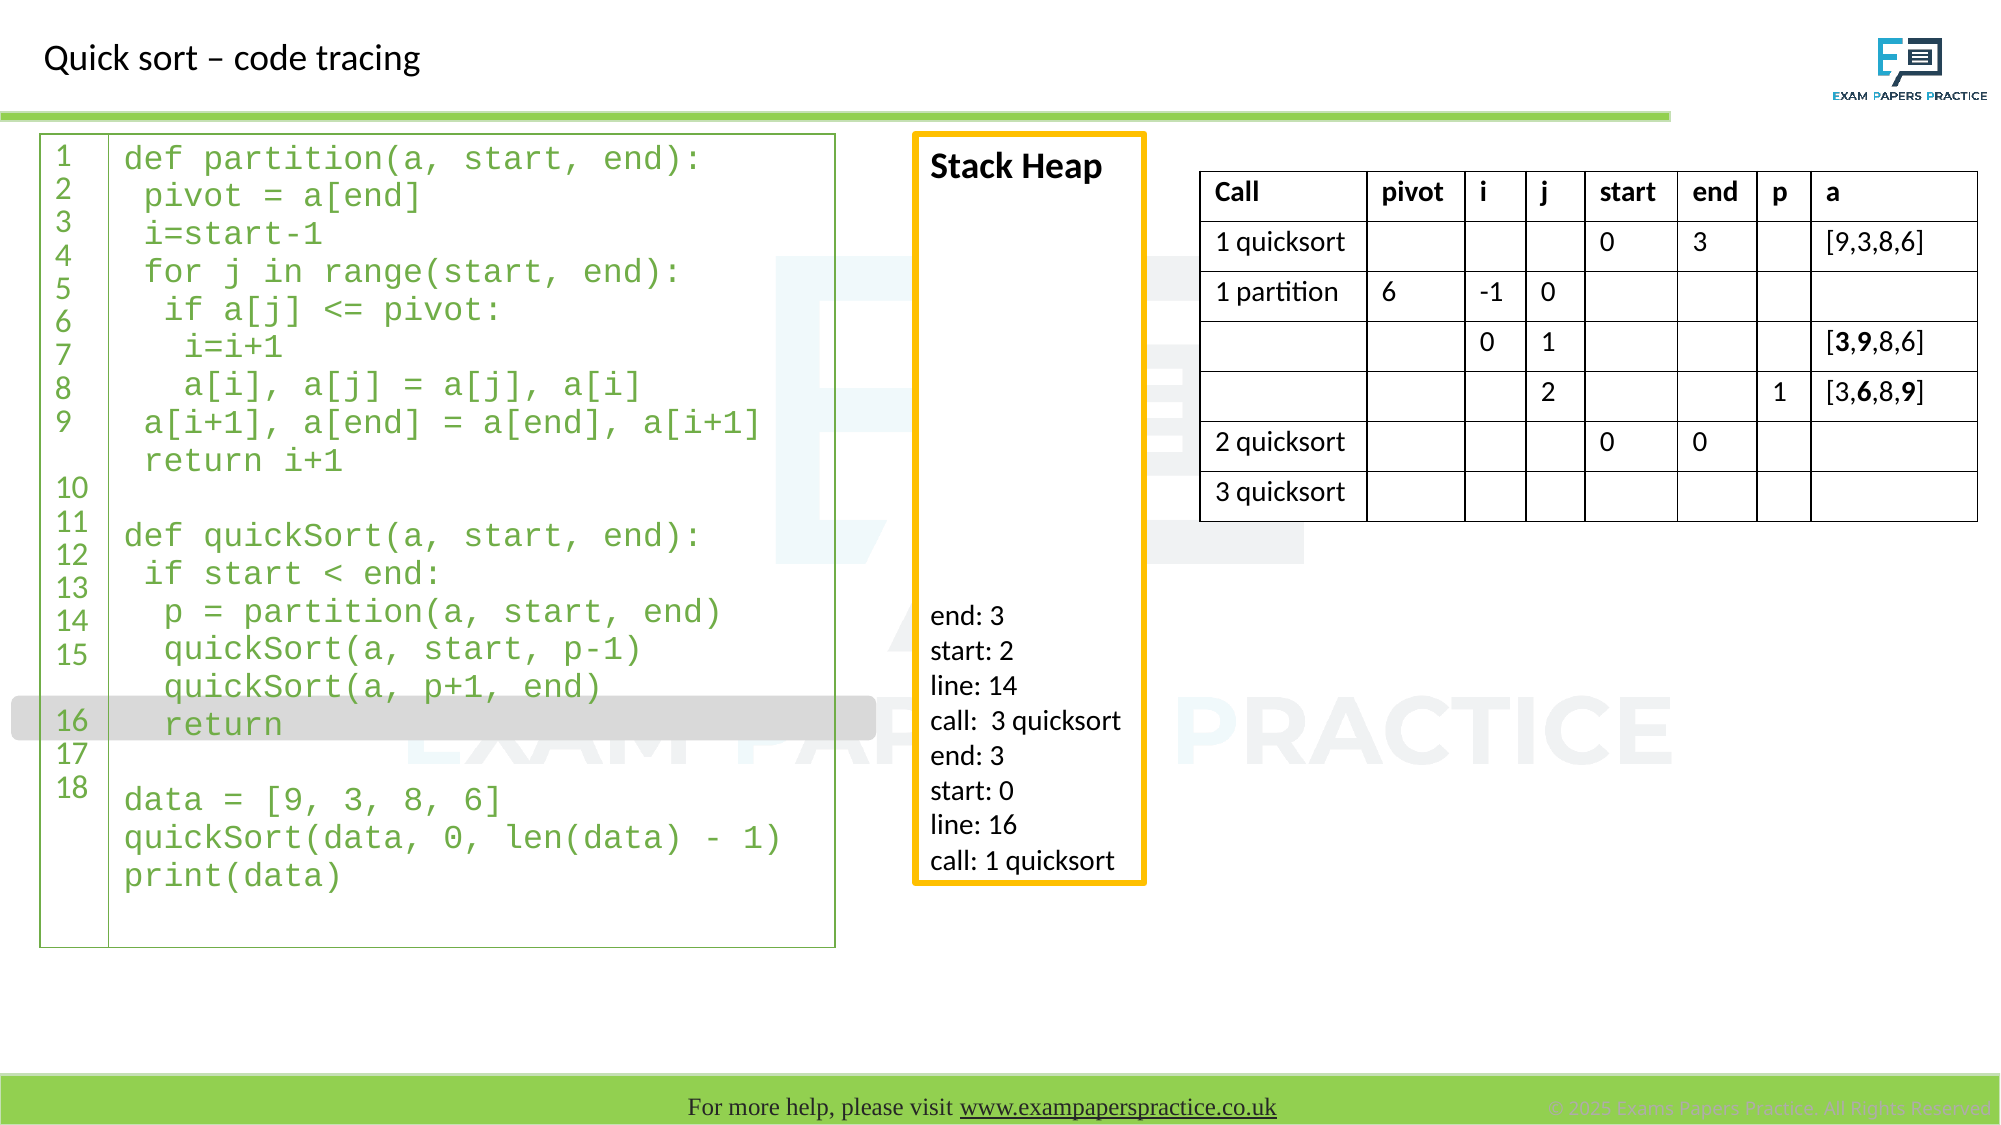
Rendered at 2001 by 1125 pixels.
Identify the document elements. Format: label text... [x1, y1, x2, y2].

table_cell 0 [1678, 422, 1756, 471]
text_box [11, 695, 39, 741]
table_cell [1368, 472, 1464, 521]
table_header 1 2 3 4 5 6 7 8 9 10 11 12 13 14 15 16 17 18 [41, 135, 108, 947]
table_cell 0 [1586, 222, 1677, 271]
table_cell [1812, 472, 1977, 521]
table_cell [1527, 472, 1584, 521]
table_cell -1 [1466, 272, 1525, 321]
table_cell [1586, 272, 1677, 321]
table_cell [1466, 422, 1525, 471]
table_cell [9,3,8,6] [1812, 222, 1977, 271]
text_box Stack Heap end: 3 start: 2 line: 14 call: 3 quicksort end: 3 start: 0 line: 16 call: 1 quicksort [915, 133, 1145, 884]
table_cell [1466, 372, 1525, 421]
table_cell [3,9,8,6] [1812, 322, 1977, 371]
table_cell [1678, 372, 1756, 421]
table_header a [1812, 172, 1977, 221]
table_header start [1586, 172, 1677, 221]
table_cell [1368, 322, 1464, 371]
table_header p [1758, 172, 1810, 221]
table_cell [1812, 422, 1977, 471]
table_cell 1 [1758, 372, 1810, 421]
table_cell [1368, 422, 1464, 471]
table_cell 1 quicksort [1201, 222, 1366, 271]
table_cell [1586, 322, 1677, 371]
table_cell 1 partition [1201, 272, 1366, 321]
table_cell 0 [1527, 272, 1584, 321]
table_cell 2 quicksort [1201, 422, 1366, 471]
table_cell 2 [1527, 372, 1584, 421]
table_cell [1466, 472, 1525, 521]
table_cell 3 quicksort [1201, 472, 1366, 521]
table_header Call [1201, 172, 1366, 221]
table_cell [1678, 272, 1756, 321]
table_header j [1527, 172, 1584, 221]
table_cell [1201, 322, 1366, 371]
table_cell [1812, 272, 1977, 321]
table_header end [1678, 172, 1756, 221]
table_header def partition(a, start, end): pivot = a[end] i=start-1 for j in range(start, end): if a[j] <= pivot: i=i+1 a[i], a[j] = a[j], a[i] a[i+1], a[end] = a[end], a[i+1] return i+1 def quickSort(a, start, end): if start < end: p = partition(a, start, end) quickSort(a, start, p-1) quickSort(a, p+1, end) return data = [9, 3, 8, 6] quickSort(data, 0, len(data) - 1) print(data) [109, 135, 834, 947]
table_header pivot [1368, 172, 1464, 221]
table_cell [1586, 472, 1677, 521]
table_cell 1 [1527, 322, 1584, 371]
table_cell 6 [1368, 272, 1464, 321]
table_cell 0 [1466, 322, 1525, 371]
table_cell [1678, 322, 1756, 371]
table_cell [1758, 272, 1810, 321]
table_cell [1368, 222, 1464, 271]
table_cell [1527, 222, 1584, 271]
table_cell 0 [1586, 422, 1677, 471]
table_cell [1466, 222, 1525, 271]
table_header i [1466, 172, 1525, 221]
table_cell [1678, 472, 1756, 521]
table_cell [3,6,8,9] [1812, 372, 1977, 421]
table_cell [1527, 422, 1584, 471]
table_cell [1586, 372, 1677, 421]
table_cell [1201, 372, 1366, 421]
table_cell [1758, 322, 1810, 371]
text_box Quick sort – code tracing [28, 25, 1072, 86]
table_cell [1758, 422, 1810, 471]
table_cell [1758, 472, 1810, 521]
text_box [836, 695, 877, 741]
table_cell [1368, 372, 1464, 421]
table_cell [1758, 222, 1810, 271]
table_cell 3 [1678, 222, 1756, 271]
